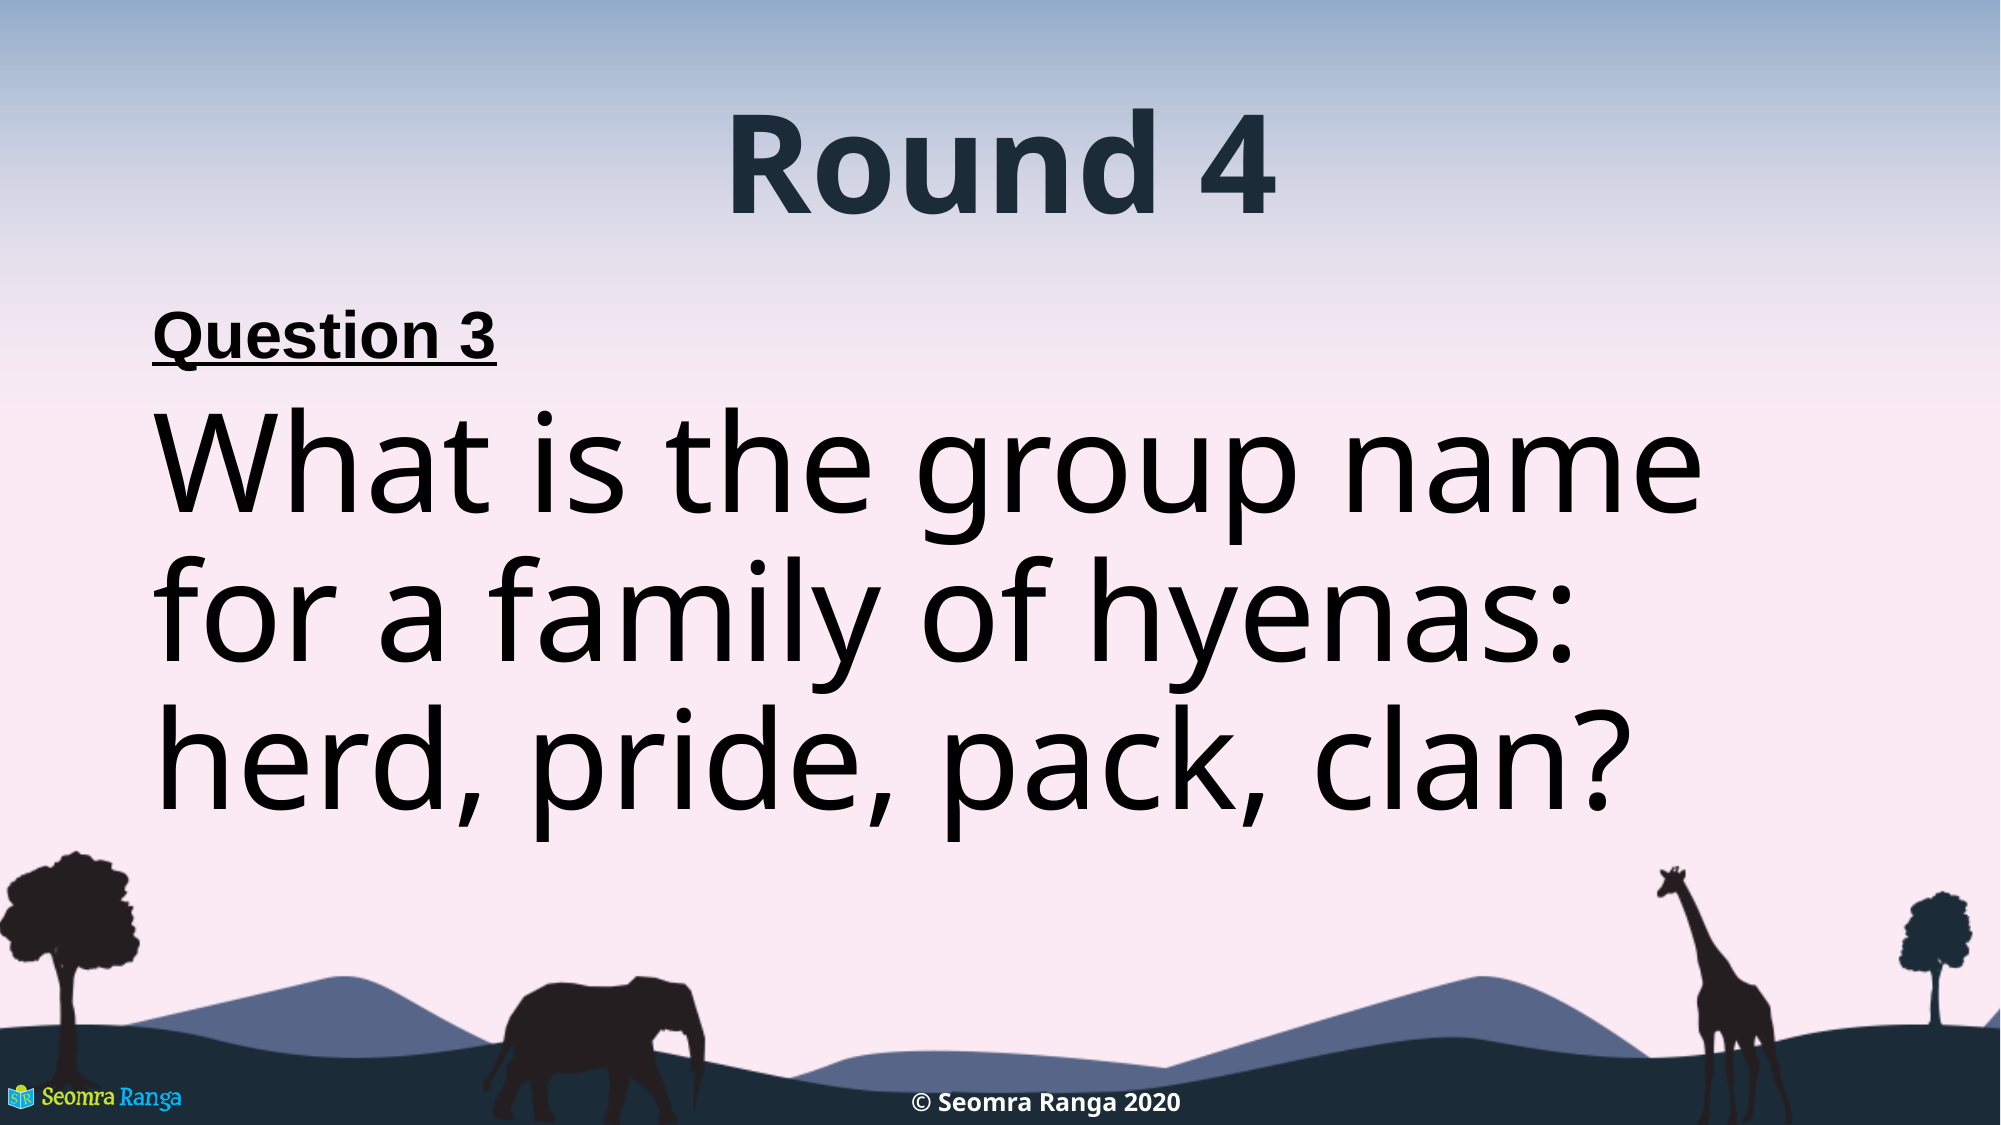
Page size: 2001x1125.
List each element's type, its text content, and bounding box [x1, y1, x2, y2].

text_box © Seomra Ranga 2020 www.seomraranga.com [762, 1079, 1330, 1125]
title Round 4 [137, 59, 1863, 278]
picture [0, 0, 2001, 1125]
list Question 3 What is the group name for a family of hyenas: herd, pride, pack, clan? [137, 293, 1863, 1014]
